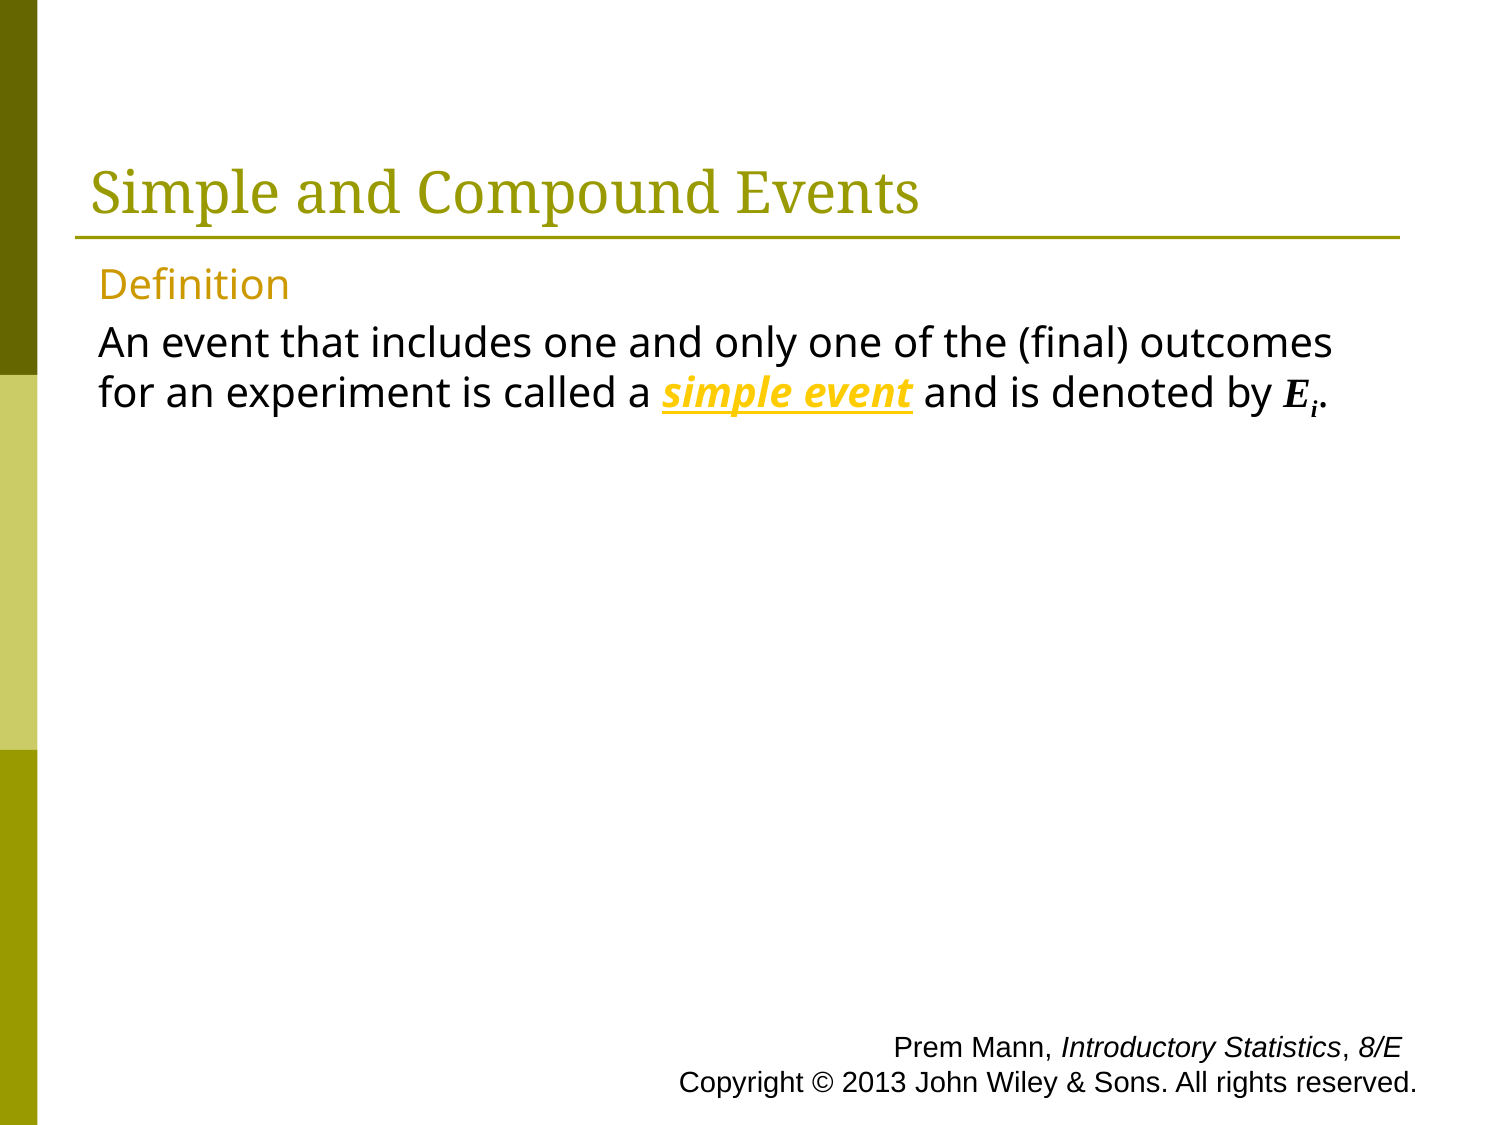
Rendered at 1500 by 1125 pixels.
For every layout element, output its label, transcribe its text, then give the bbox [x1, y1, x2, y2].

text_box Prem Mann, Introductory Statistics, 8/E Copyright © 2013 John Wiley & Sons. All rights reserved. [664, 1020, 1449, 1106]
list Definition An event that includes one and only one of the (final) outcomes for an experiment is called a simple event and is denoted by Ei. [26, 249, 1350, 925]
title Simple and Compound Events [75, 45, 1425, 233]
